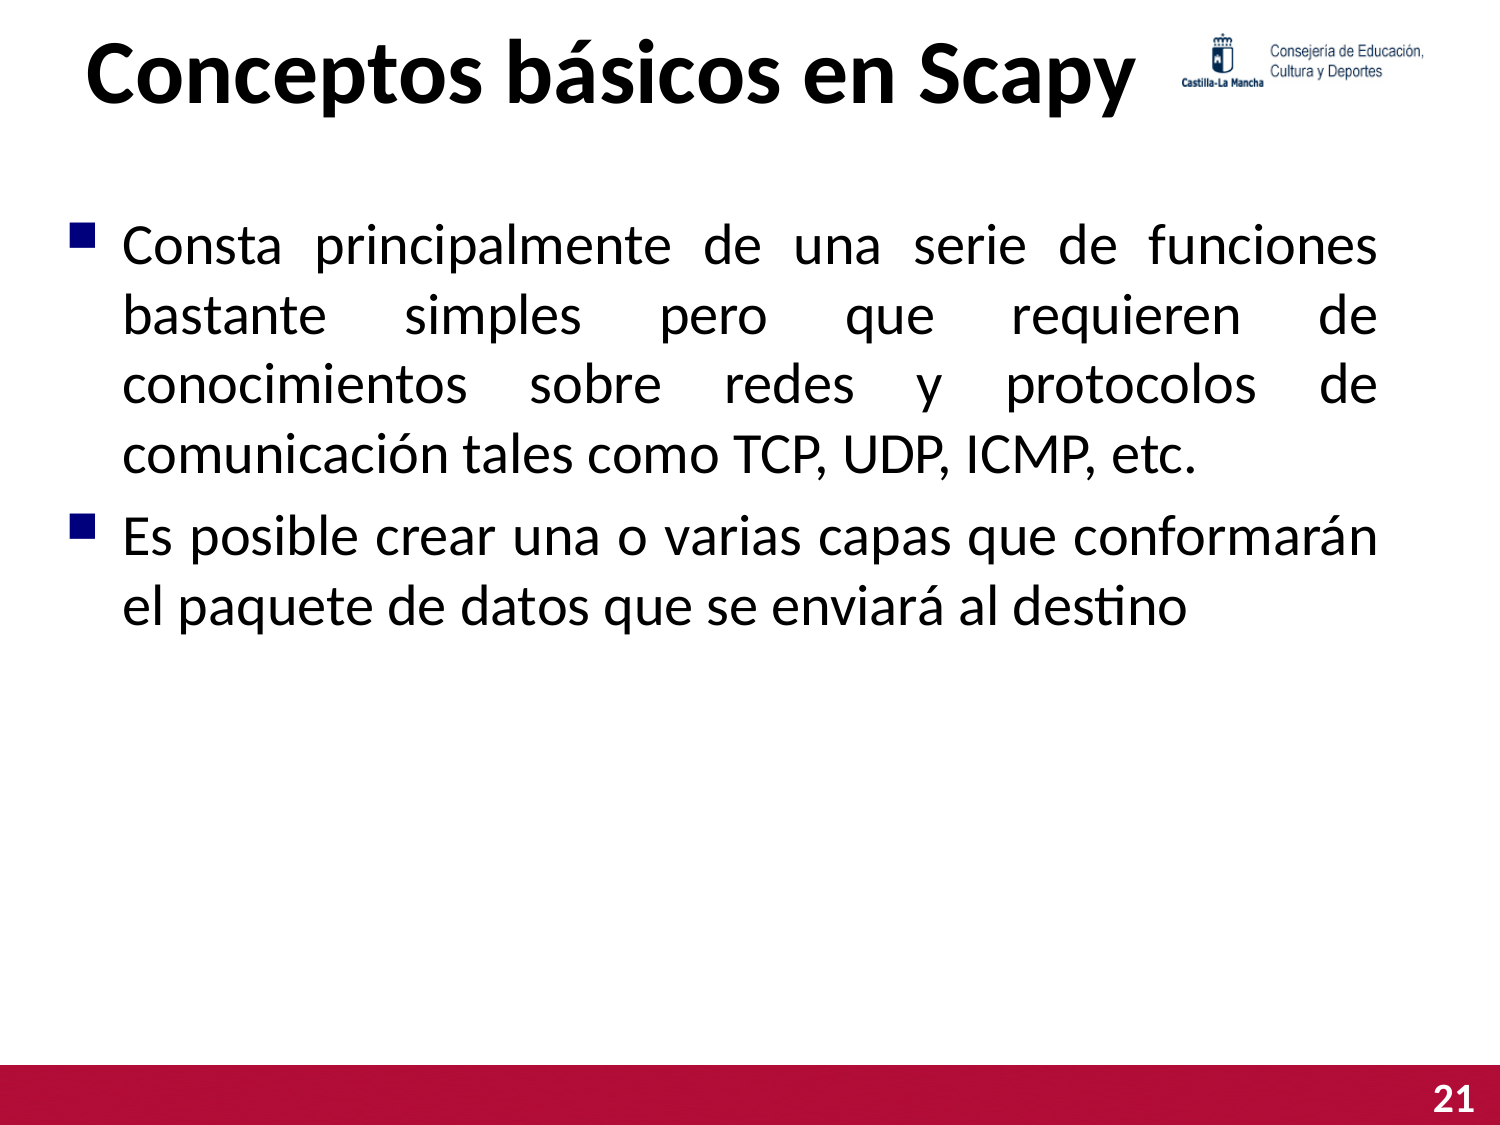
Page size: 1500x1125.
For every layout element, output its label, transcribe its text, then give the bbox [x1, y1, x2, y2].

picture [0, 1065, 1500, 1125]
list Consta principalmente de una serie de funciones bastante simples pero que requieren de conocimientos sobre redes y protocolos de comunicación tales como TCP, UDP, ICMP, etc. Es posible crear una o varias capas que conformarán el paquete de datos que se enviará al destino [51, 198, 1395, 1018]
title Conceptos básicos en Scapy [75, 6, 1425, 197]
